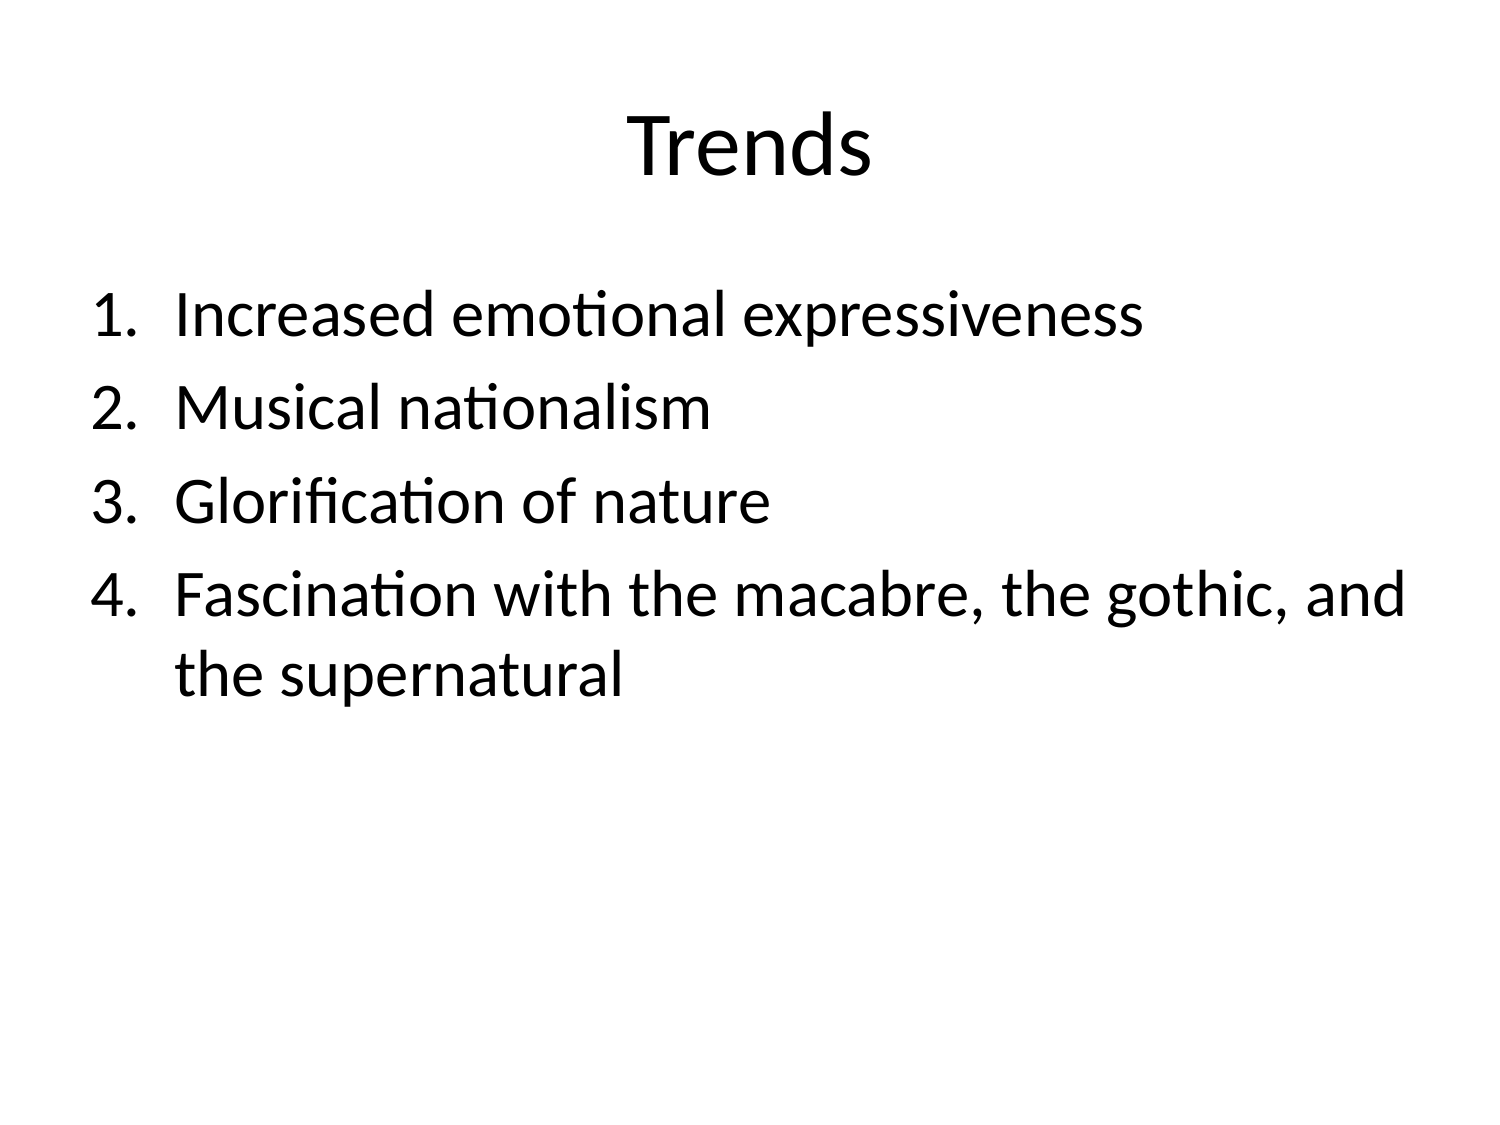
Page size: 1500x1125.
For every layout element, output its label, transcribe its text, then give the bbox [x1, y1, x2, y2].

title Trends [75, 45, 1425, 233]
list Increased emotional expressiveness Musical nationalism Glorification of nature Fascination with the macabre, the gothic, and the supernatural [75, 262, 1425, 1005]
